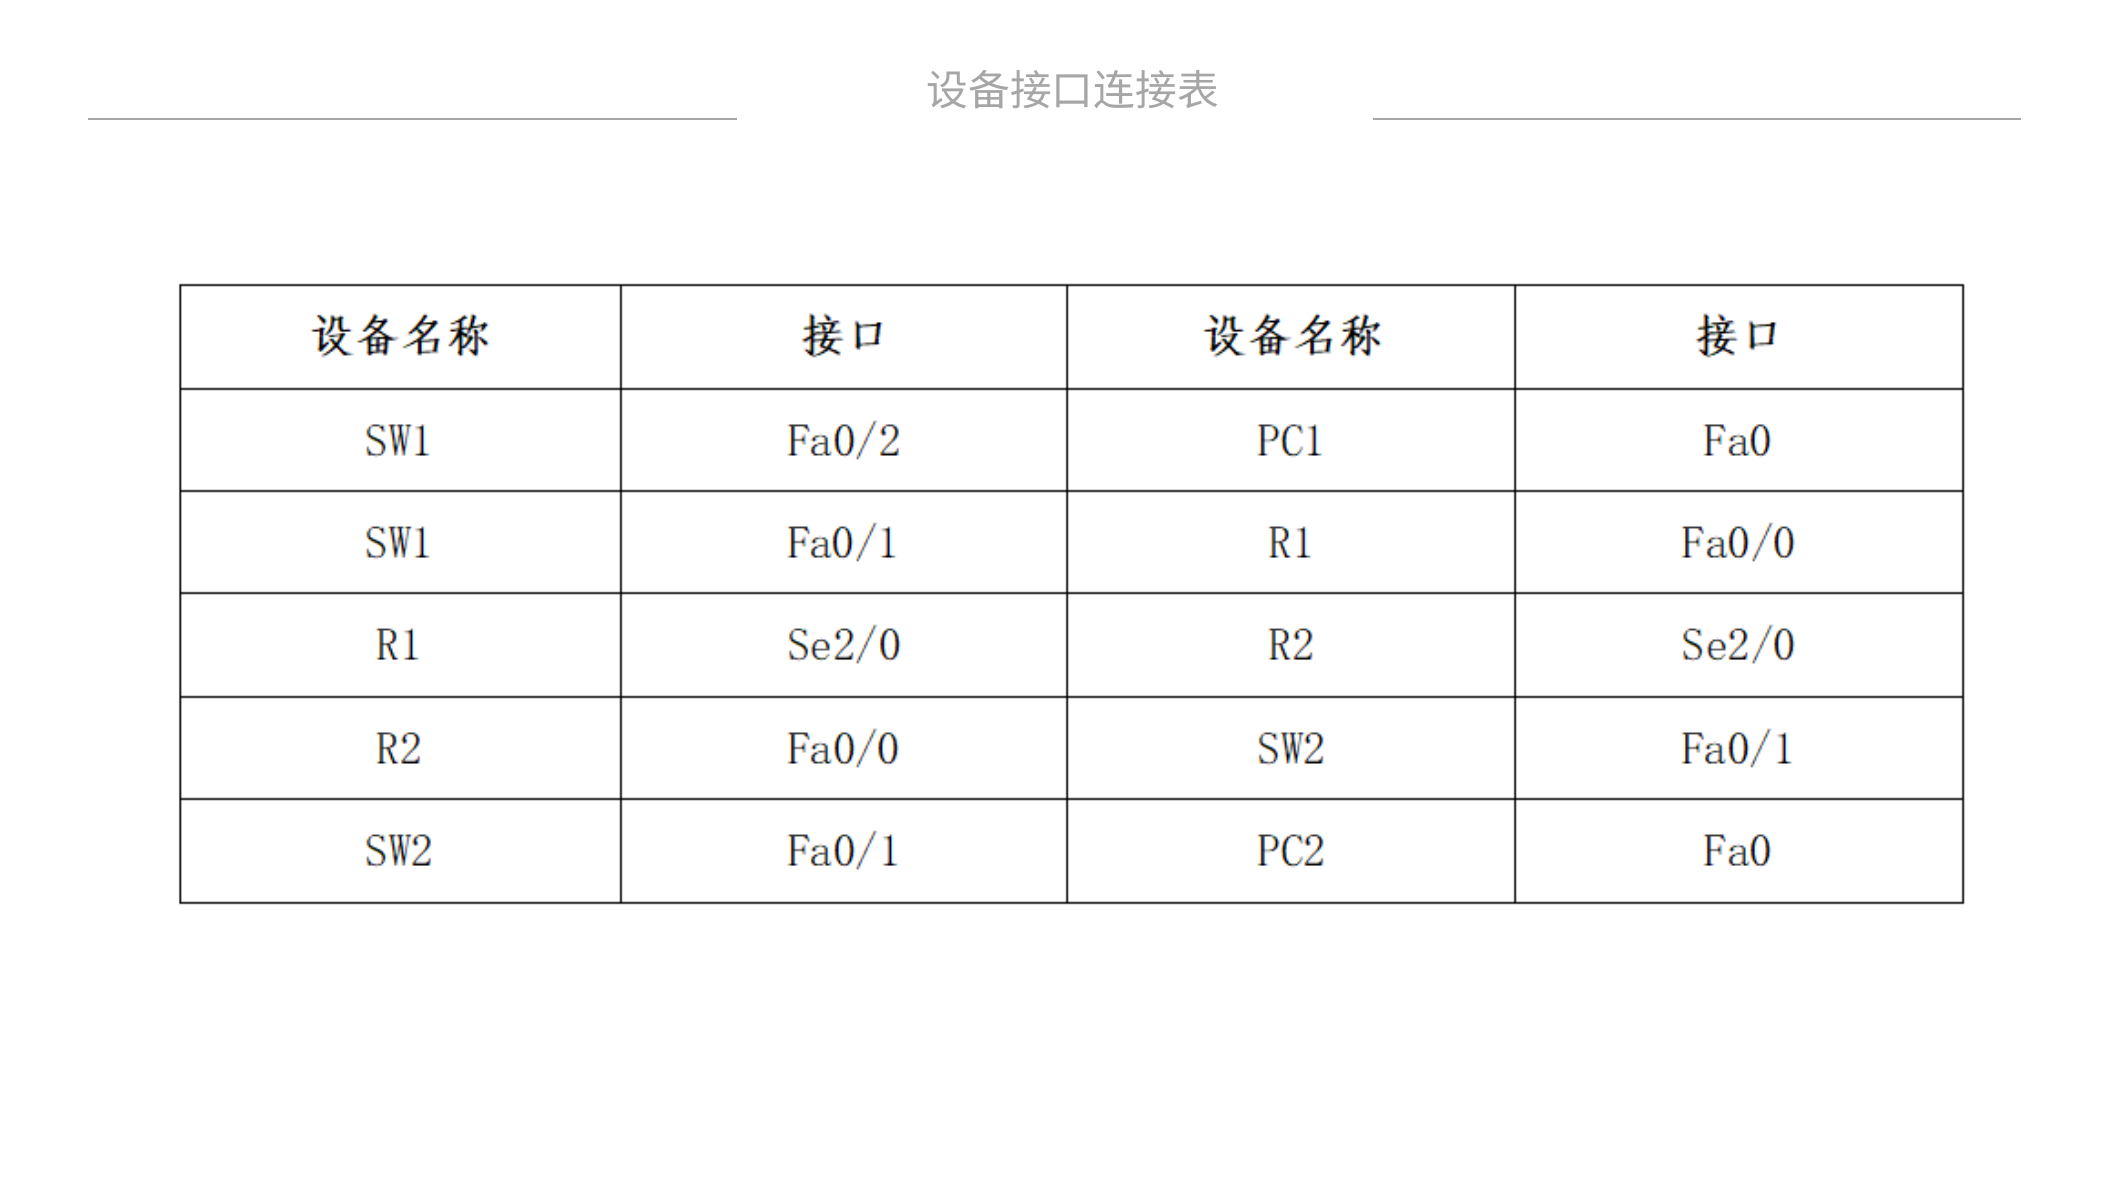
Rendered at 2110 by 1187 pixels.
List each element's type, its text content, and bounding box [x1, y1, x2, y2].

picture [167, 270, 1979, 917]
text_box 设备接口连接表 [748, 64, 1397, 115]
